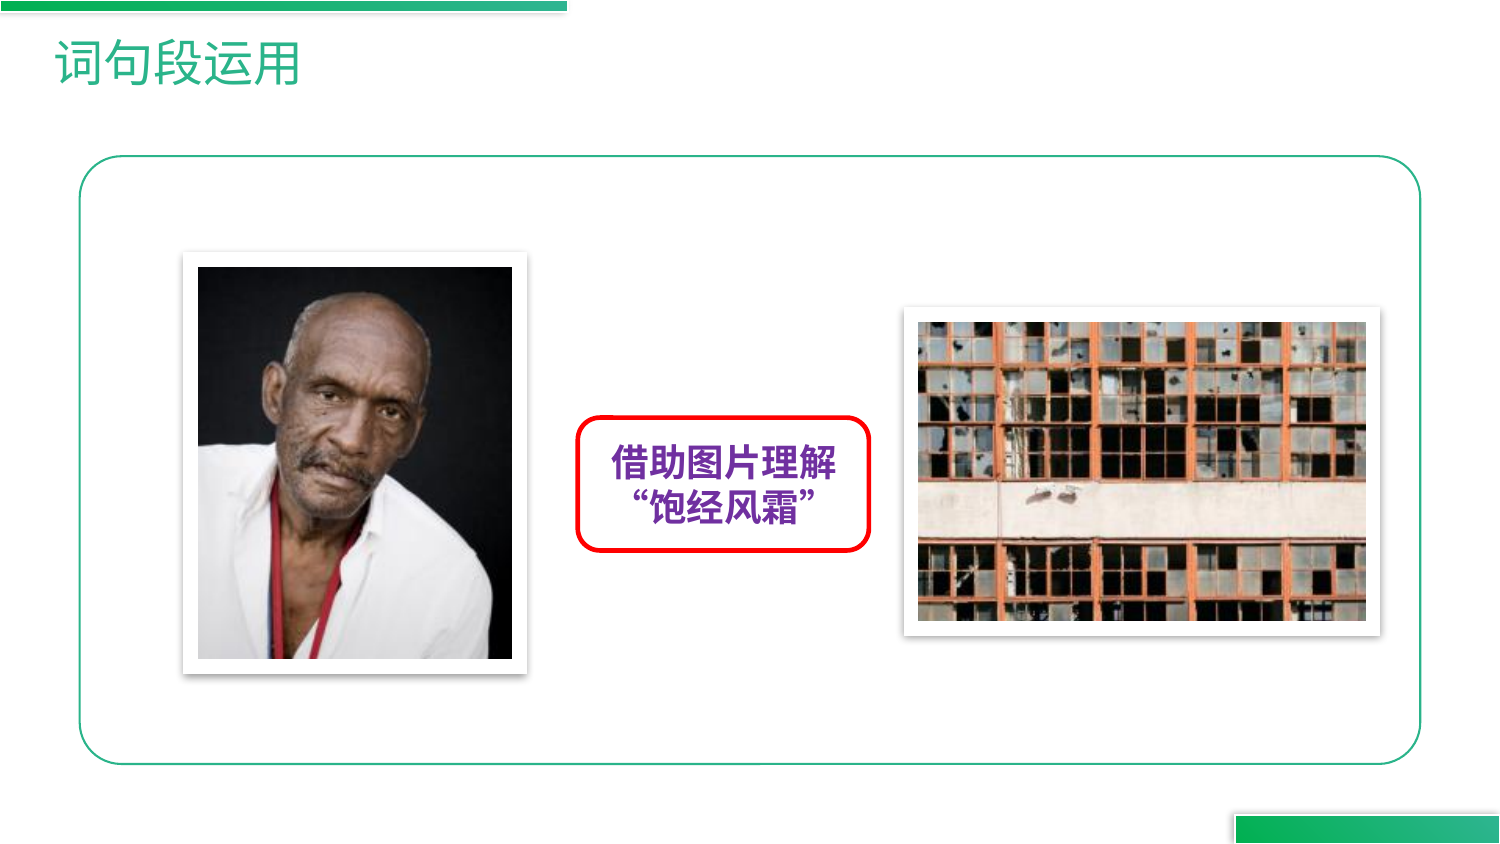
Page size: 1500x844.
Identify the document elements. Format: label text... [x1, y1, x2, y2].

picture [197, 266, 512, 660]
list 词句段运用 [41, 32, 382, 94]
picture [918, 321, 1366, 622]
text_box [576, 416, 870, 552]
